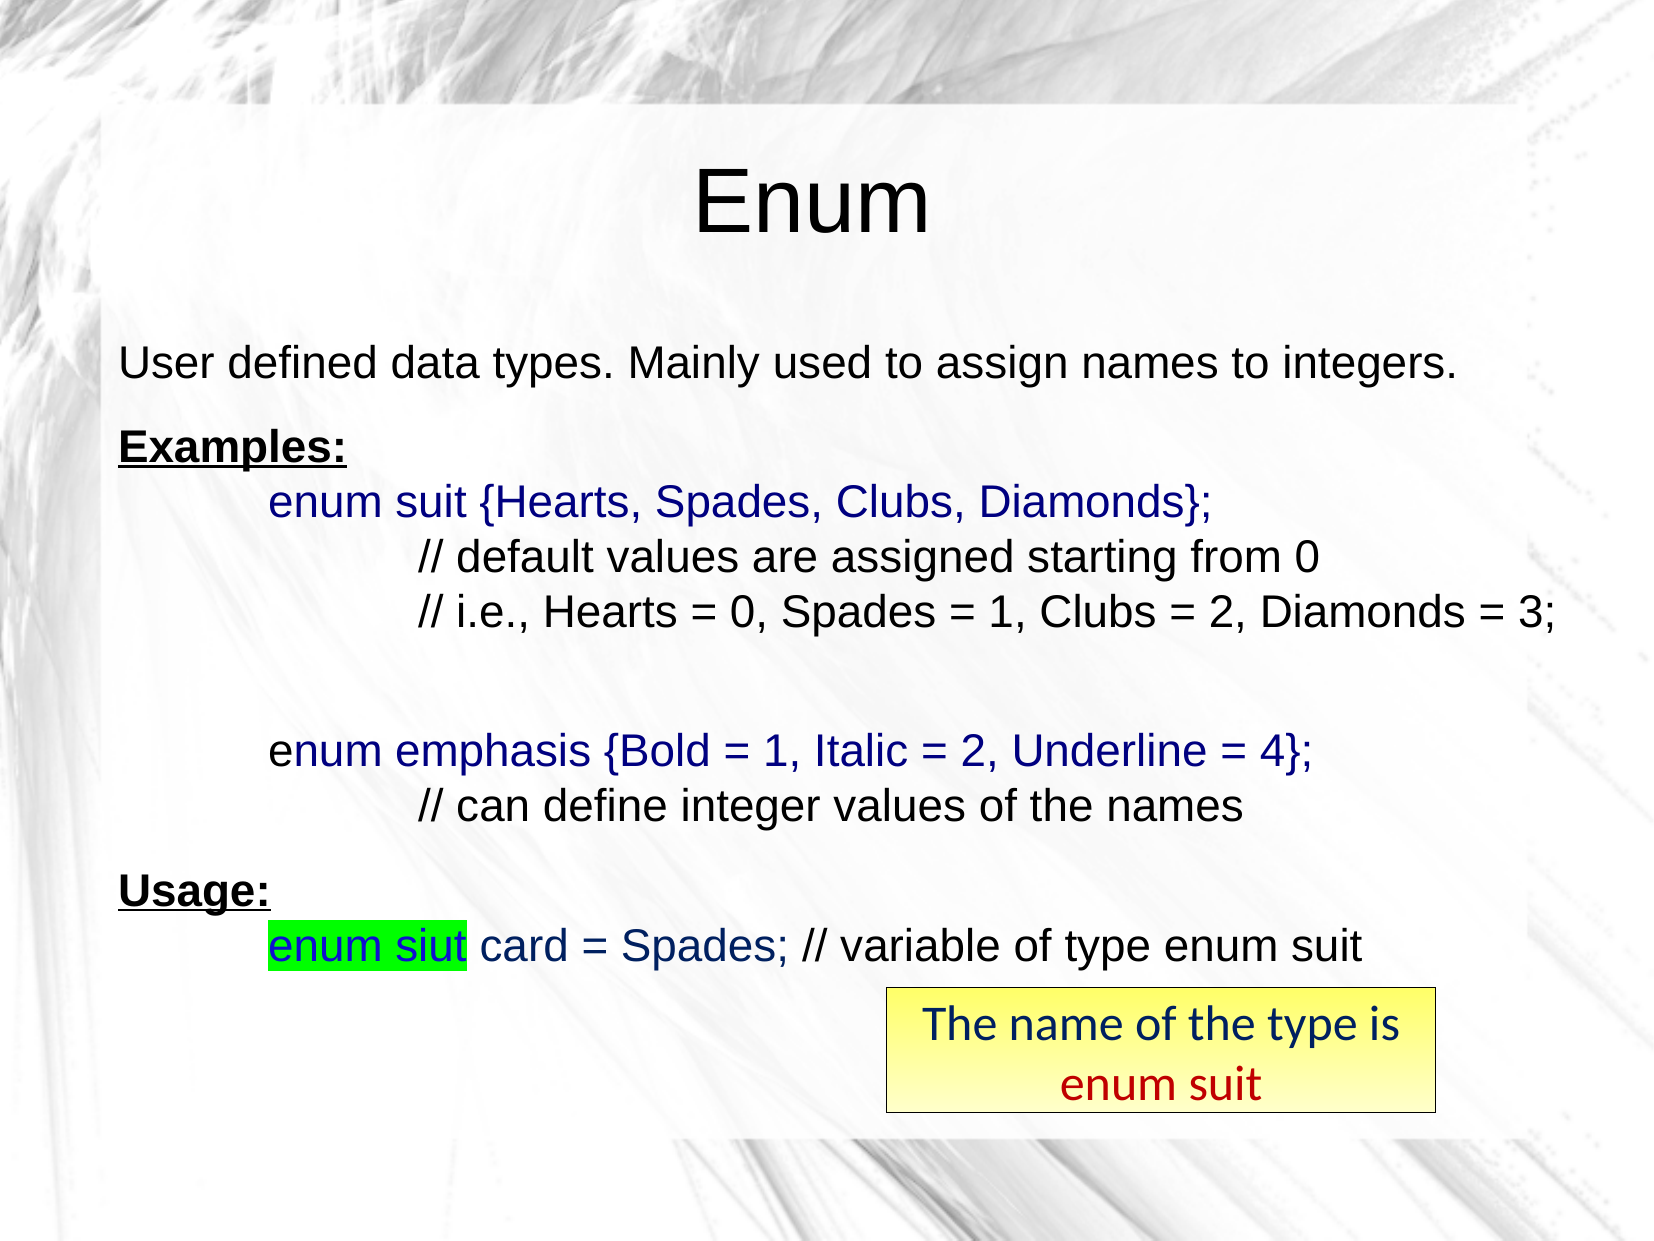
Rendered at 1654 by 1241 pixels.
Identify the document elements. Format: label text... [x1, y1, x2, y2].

title Enum [118, 93, 1506, 299]
list User defined data types. Mainly used to assign names to integers. Examples: enum suit {Hearts, Spades, Clubs, Diamonds}; // default values are assigned starting from 0 // i.e., Hearts = 0, Spades = 1, Clubs = 2, Diamonds = 3; enum emphasis {Bold = 1, Italic = 2, Underline = 4}; // can define integer values of the names Usage: enum siut card = Spades; // variable of type enum suit [118, 332, 1571, 1121]
text_box The name of the type is enum suit [886, 987, 1436, 1113]
picture [0, 0, 1654, 1241]
